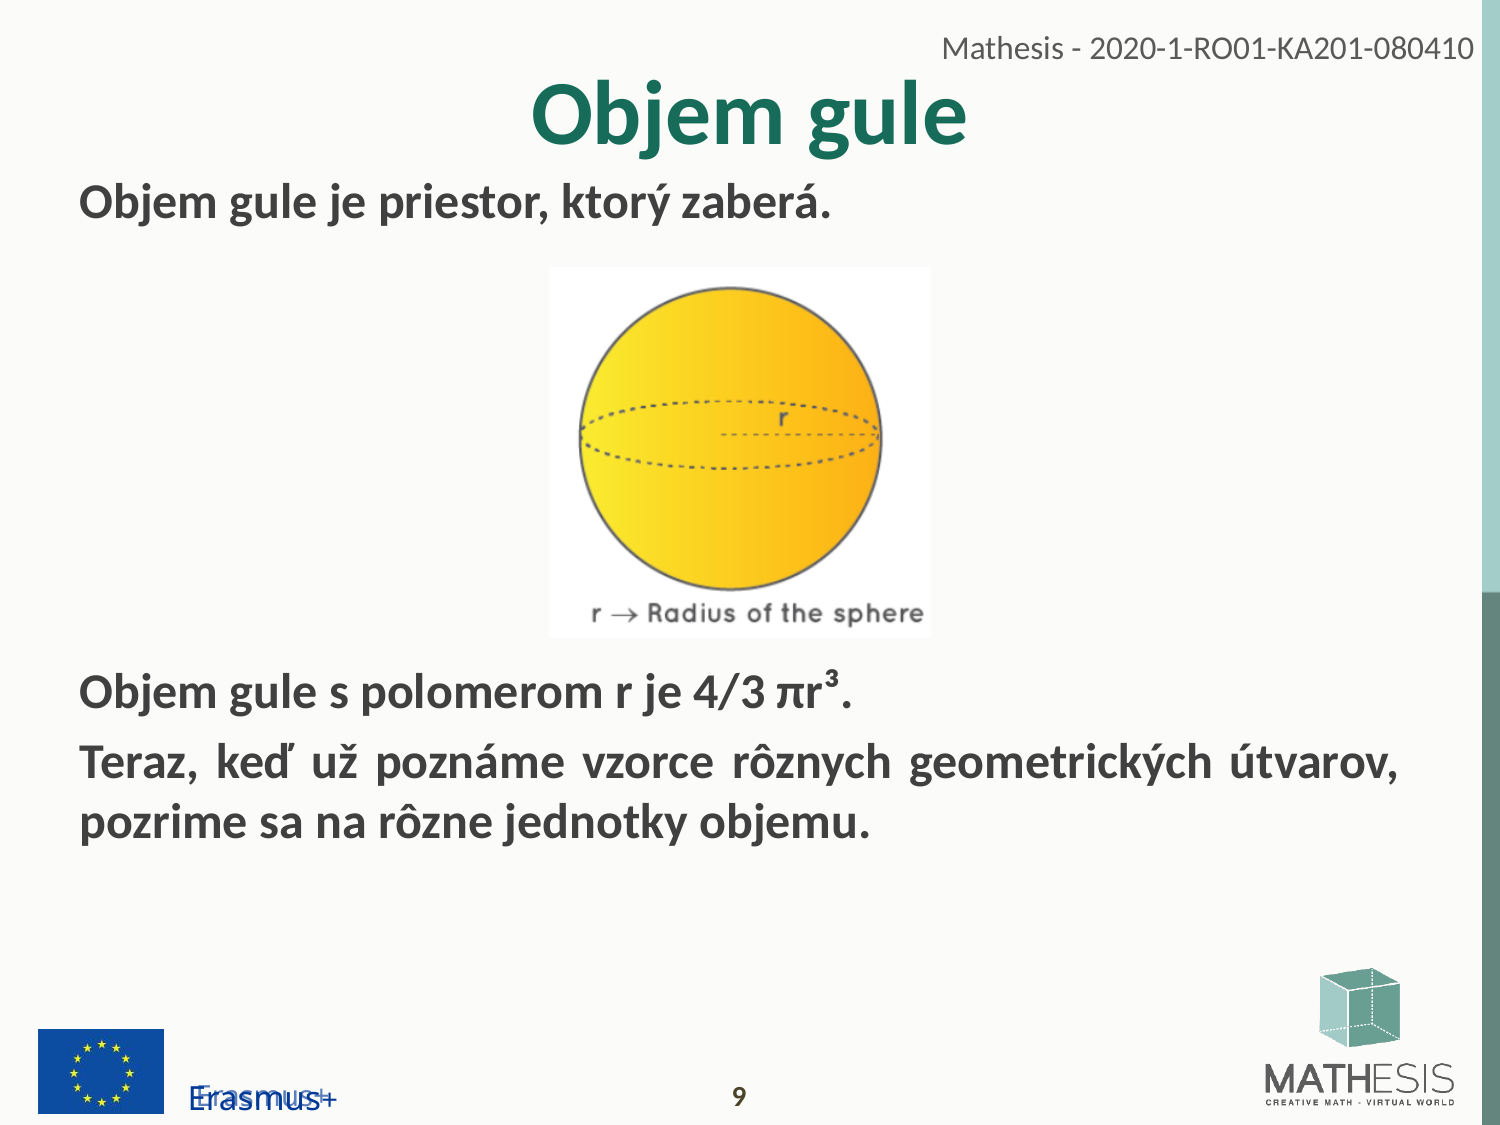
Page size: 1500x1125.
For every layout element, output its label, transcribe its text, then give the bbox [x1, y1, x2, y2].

picture [548, 266, 931, 638]
list Objem gule je priestor, ktorý zaberá. Objem gule s polomerom r je 4/3 πr³. Teraz, keď už poznáme vzorce rôznych geometrických útvarov, pozrime sa na rôzne jednotky objemu. [64, 161, 1415, 904]
picture [38, 1029, 164, 1114]
title Objem gule [75, 45, 1425, 233]
